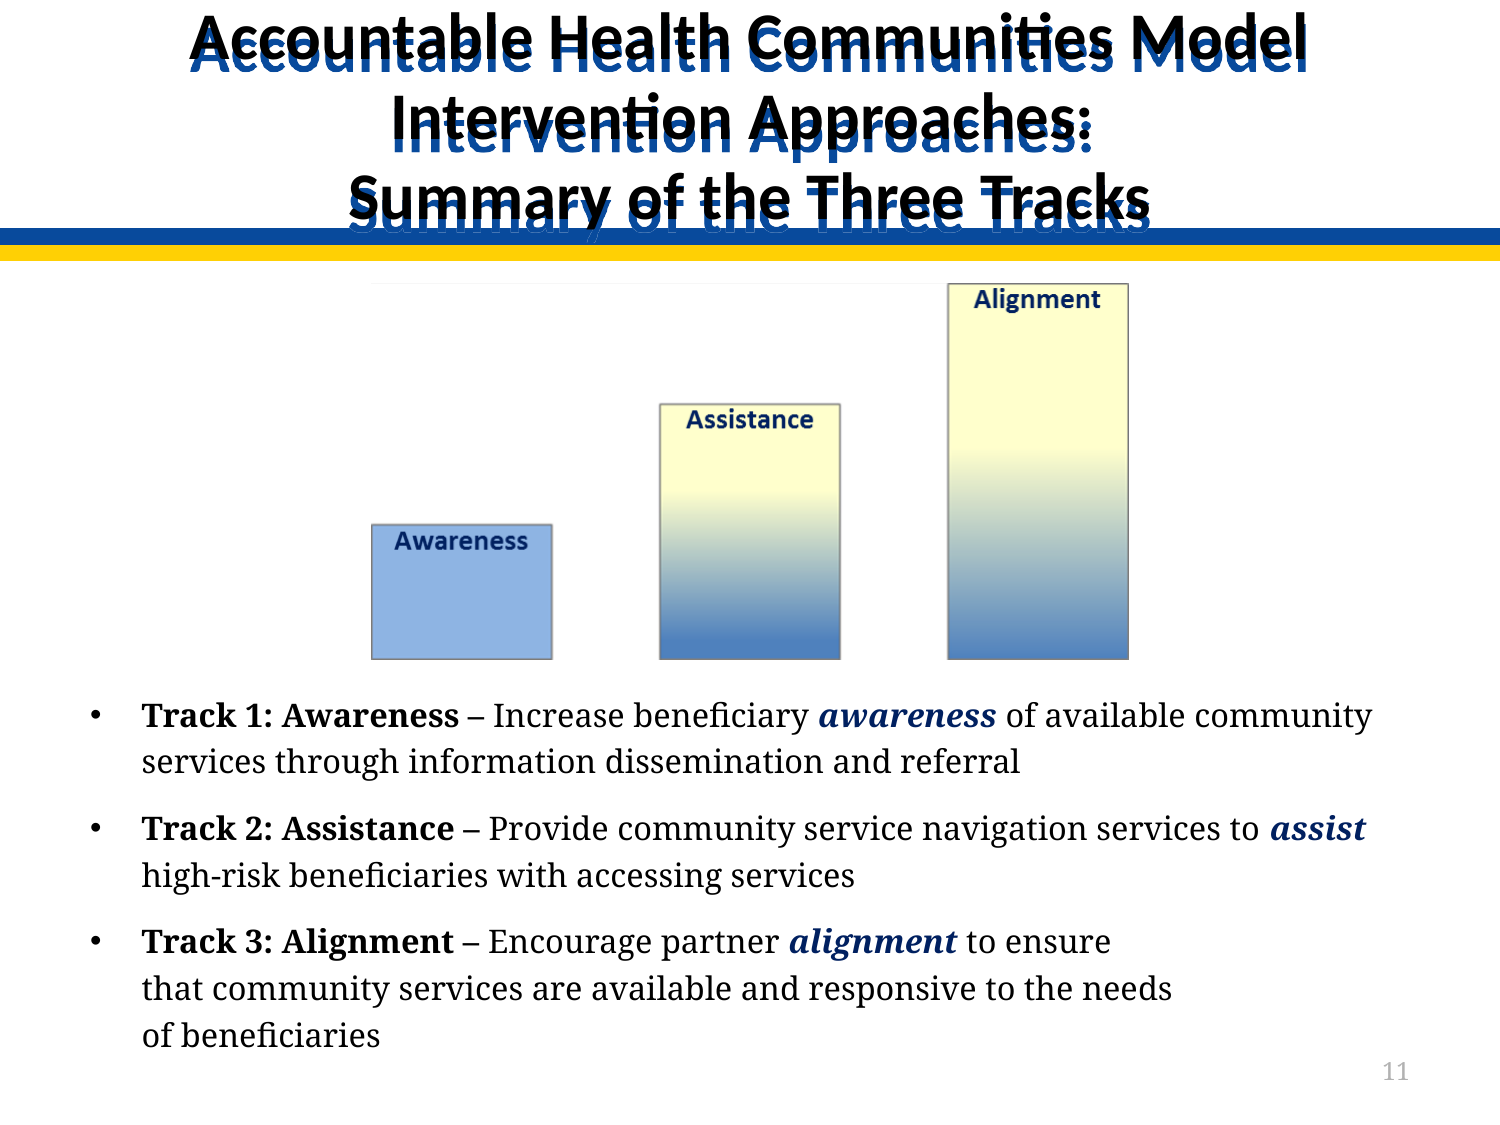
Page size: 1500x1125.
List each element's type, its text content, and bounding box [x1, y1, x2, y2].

picture [371, 272, 1129, 660]
list Track 1: Awareness – Increase beneficiary awareness of available community services through information dissemination and referral Track 2: Assistance – Provide community service navigation services to assist high-risk beneficiaries with accessing services Track 3: Alignment – Encourage partner alignment to ensure that community services are available and responsive to the needs of beneficiaries [75, 679, 1425, 1066]
title Accountable Health Communities Model Intervention Approaches: Summary of the Three Tracks [0, 0, 1500, 225]
slide_number 11 [1074, 1042, 1425, 1103]
